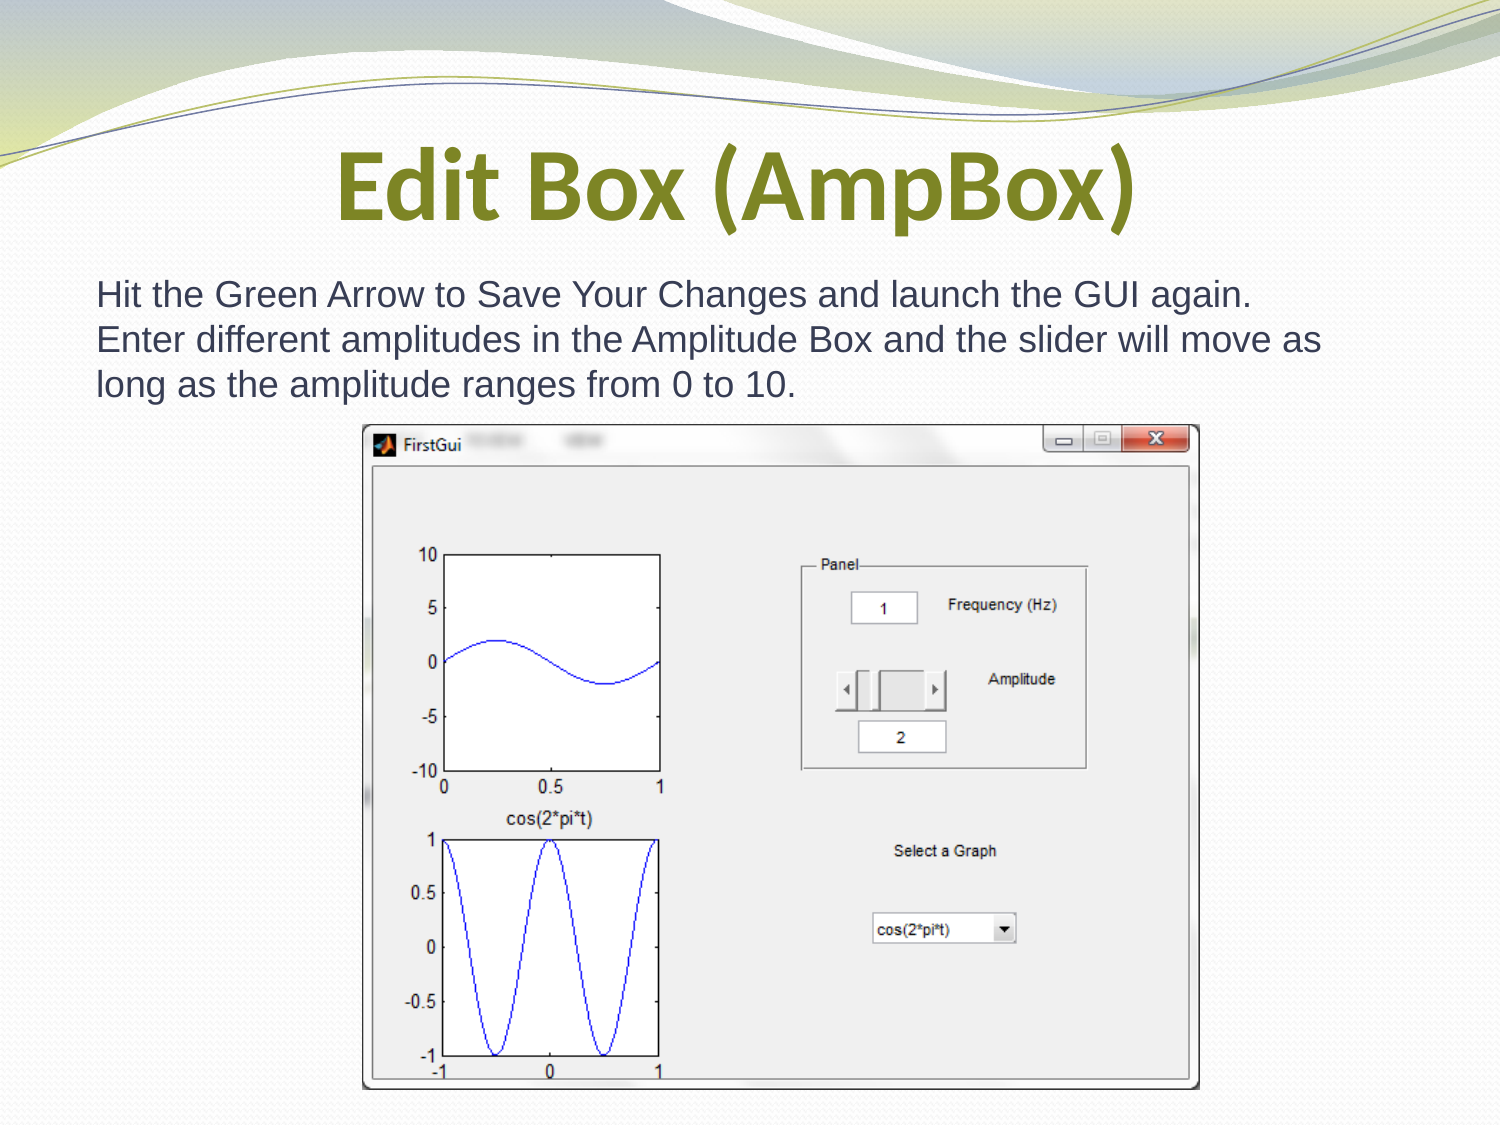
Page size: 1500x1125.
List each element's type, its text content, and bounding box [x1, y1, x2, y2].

title Edit Box (AmpBox) [62, 53, 1413, 242]
picture [362, 424, 1201, 1090]
text_box Hit the Green Arrow to Save Your Changes and launch the GUI again. Enter different amplitudes in the Amplitude Box and the slider will move as long as the amplitude ranges from 0 to 10. [81, 262, 1394, 458]
